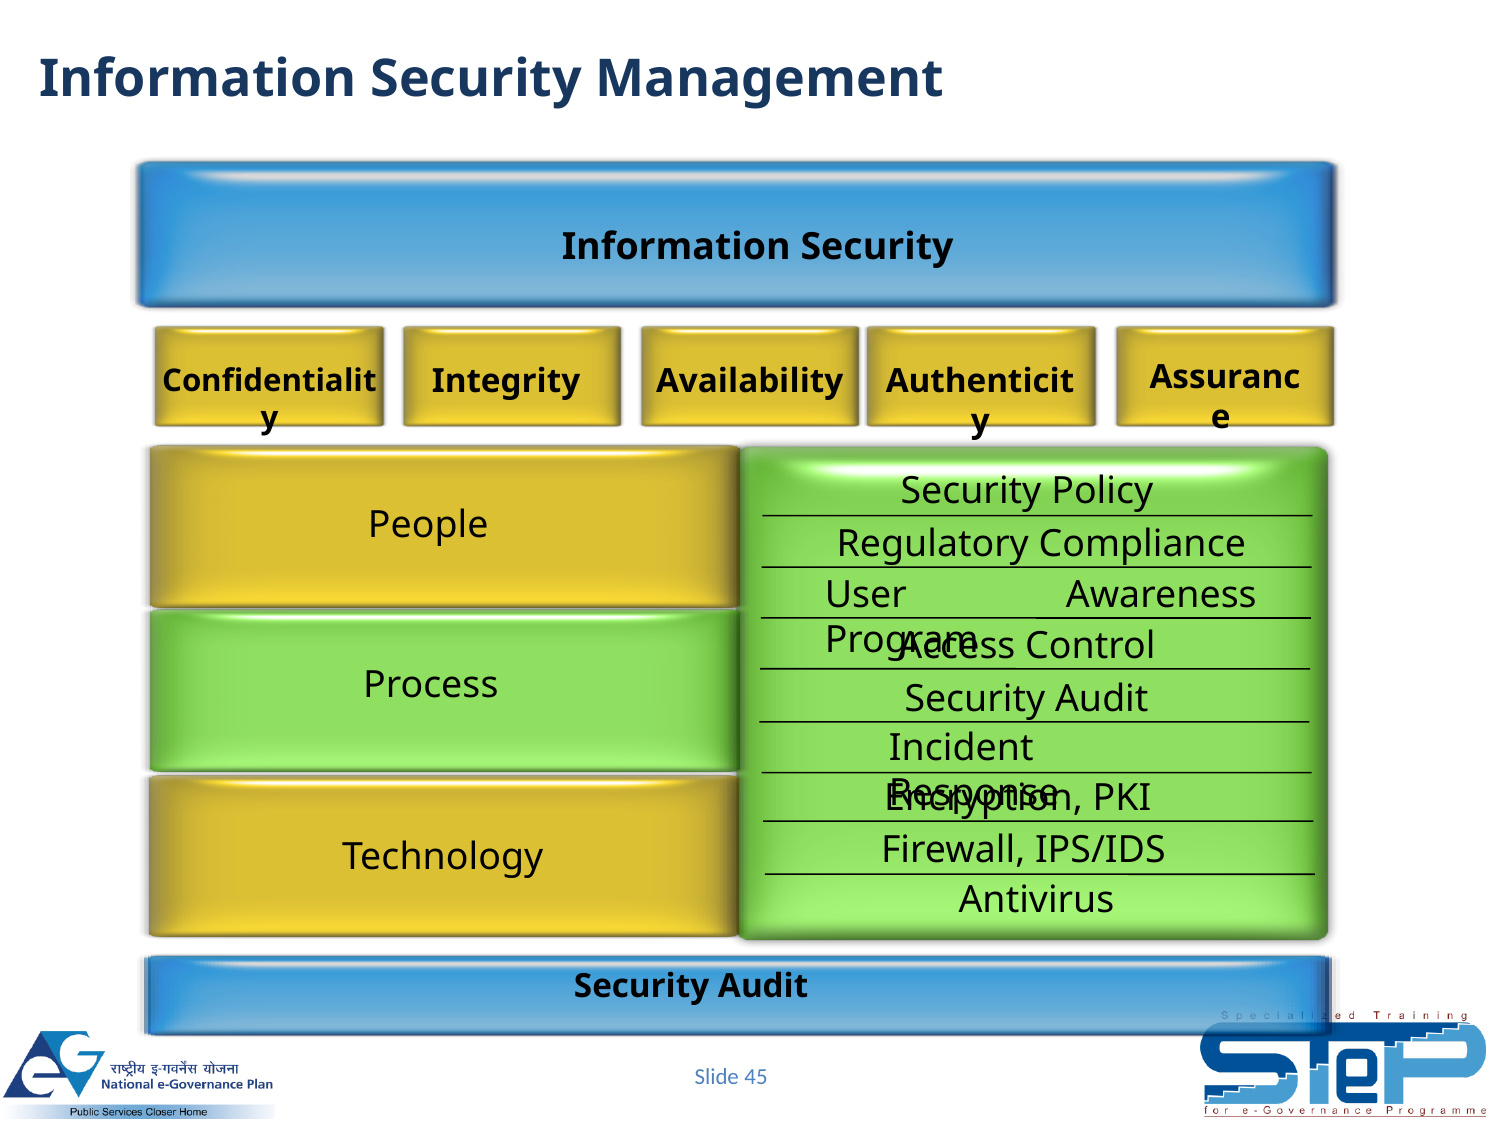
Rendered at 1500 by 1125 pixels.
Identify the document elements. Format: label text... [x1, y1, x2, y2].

picture [149, 324, 388, 428]
picture [130, 155, 1351, 313]
picture [399, 324, 626, 428]
text_box Confidentiality [140, 352, 399, 441]
text_box Information Security Management [24, 36, 1063, 114]
picture [637, 324, 1101, 428]
picture [1112, 324, 1338, 428]
picture [137, 437, 1341, 950]
picture [2, 951, 1486, 1119]
